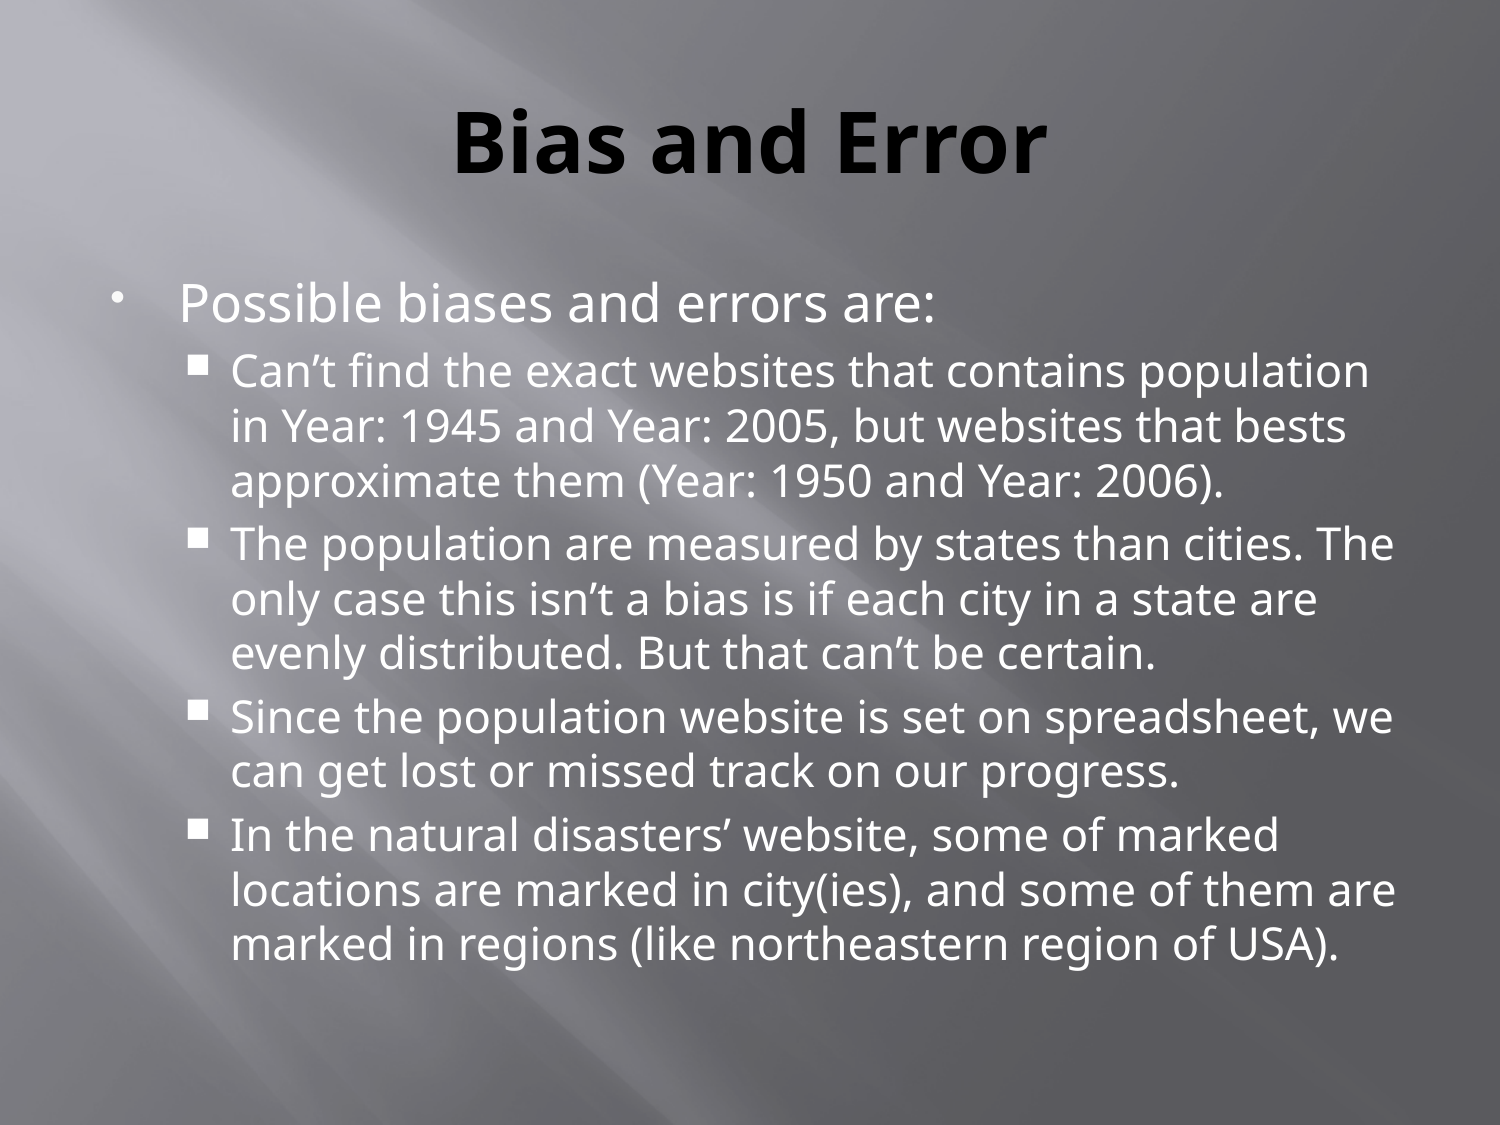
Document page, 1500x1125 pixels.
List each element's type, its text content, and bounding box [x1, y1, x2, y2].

list Possible biases and errors are: Can’t find the exact websites that contains population in Year: 1945 and Year: 2005, but websites that bests approximate them (Year: 1950 and Year: 2006). The population are measured by states than cities. The only case this isn’t a bias is if each city in a state are evenly distributed. But that can’t be certain. Since the population website is set on spreadsheet, we can get lost or missed track on our progress. In the natural disasters’ website, some of marked locations are marked in city(ies), and some of them are marked in regions (like northeastern region of USA). [75, 262, 1425, 1035]
title Bias and Error [75, 45, 1425, 233]
